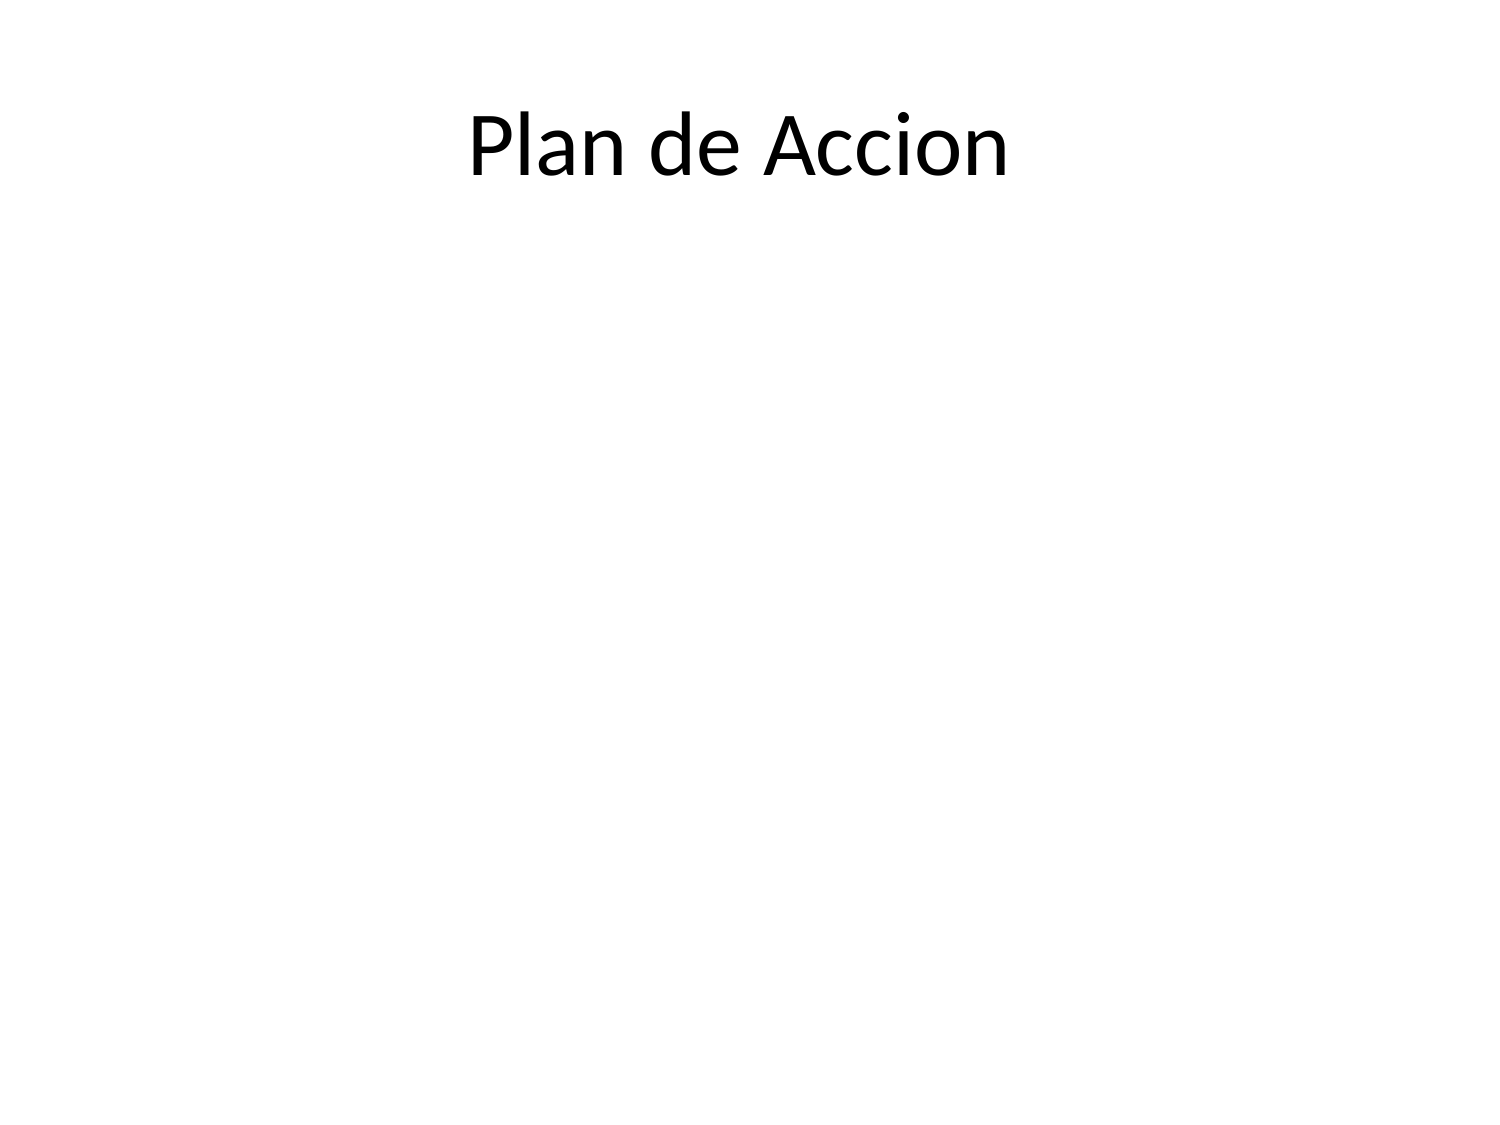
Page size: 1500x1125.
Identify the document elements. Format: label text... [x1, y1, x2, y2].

title Plan de Accion [75, 45, 1425, 233]
